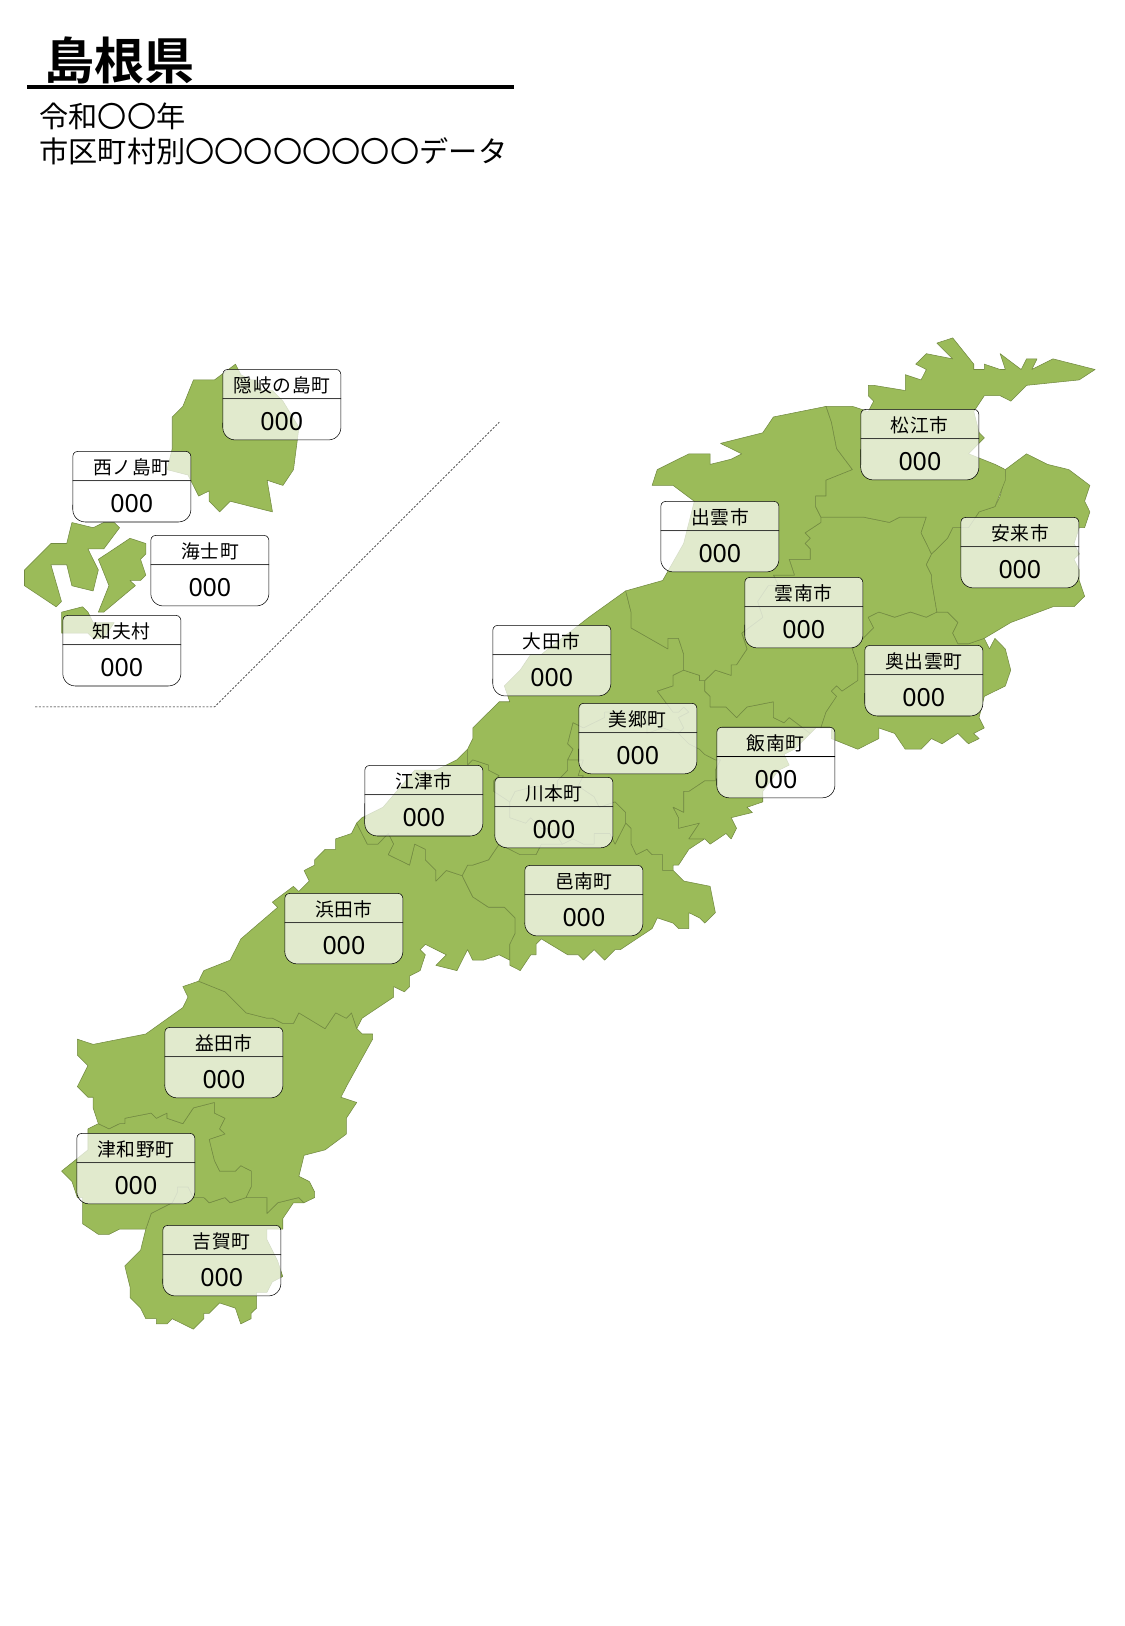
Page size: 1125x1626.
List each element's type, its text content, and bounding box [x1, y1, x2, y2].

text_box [62, 615, 182, 687]
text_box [222, 369, 342, 441]
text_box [284, 893, 404, 965]
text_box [494, 777, 614, 849]
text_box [744, 577, 864, 649]
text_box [524, 865, 644, 937]
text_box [864, 645, 984, 717]
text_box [960, 517, 1080, 589]
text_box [150, 535, 270, 607]
text_box 令和〇〇年 市区町村別〇〇〇〇〇〇〇〇データ [24, 91, 523, 177]
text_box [578, 703, 698, 775]
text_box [492, 625, 612, 697]
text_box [660, 501, 780, 573]
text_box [164, 1027, 284, 1099]
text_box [860, 409, 980, 481]
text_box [76, 1133, 196, 1205]
text_box 島根県 [29, 22, 210, 85]
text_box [72, 451, 192, 523]
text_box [364, 765, 484, 837]
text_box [716, 727, 836, 799]
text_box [162, 1225, 282, 1297]
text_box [24, 337, 1096, 1330]
